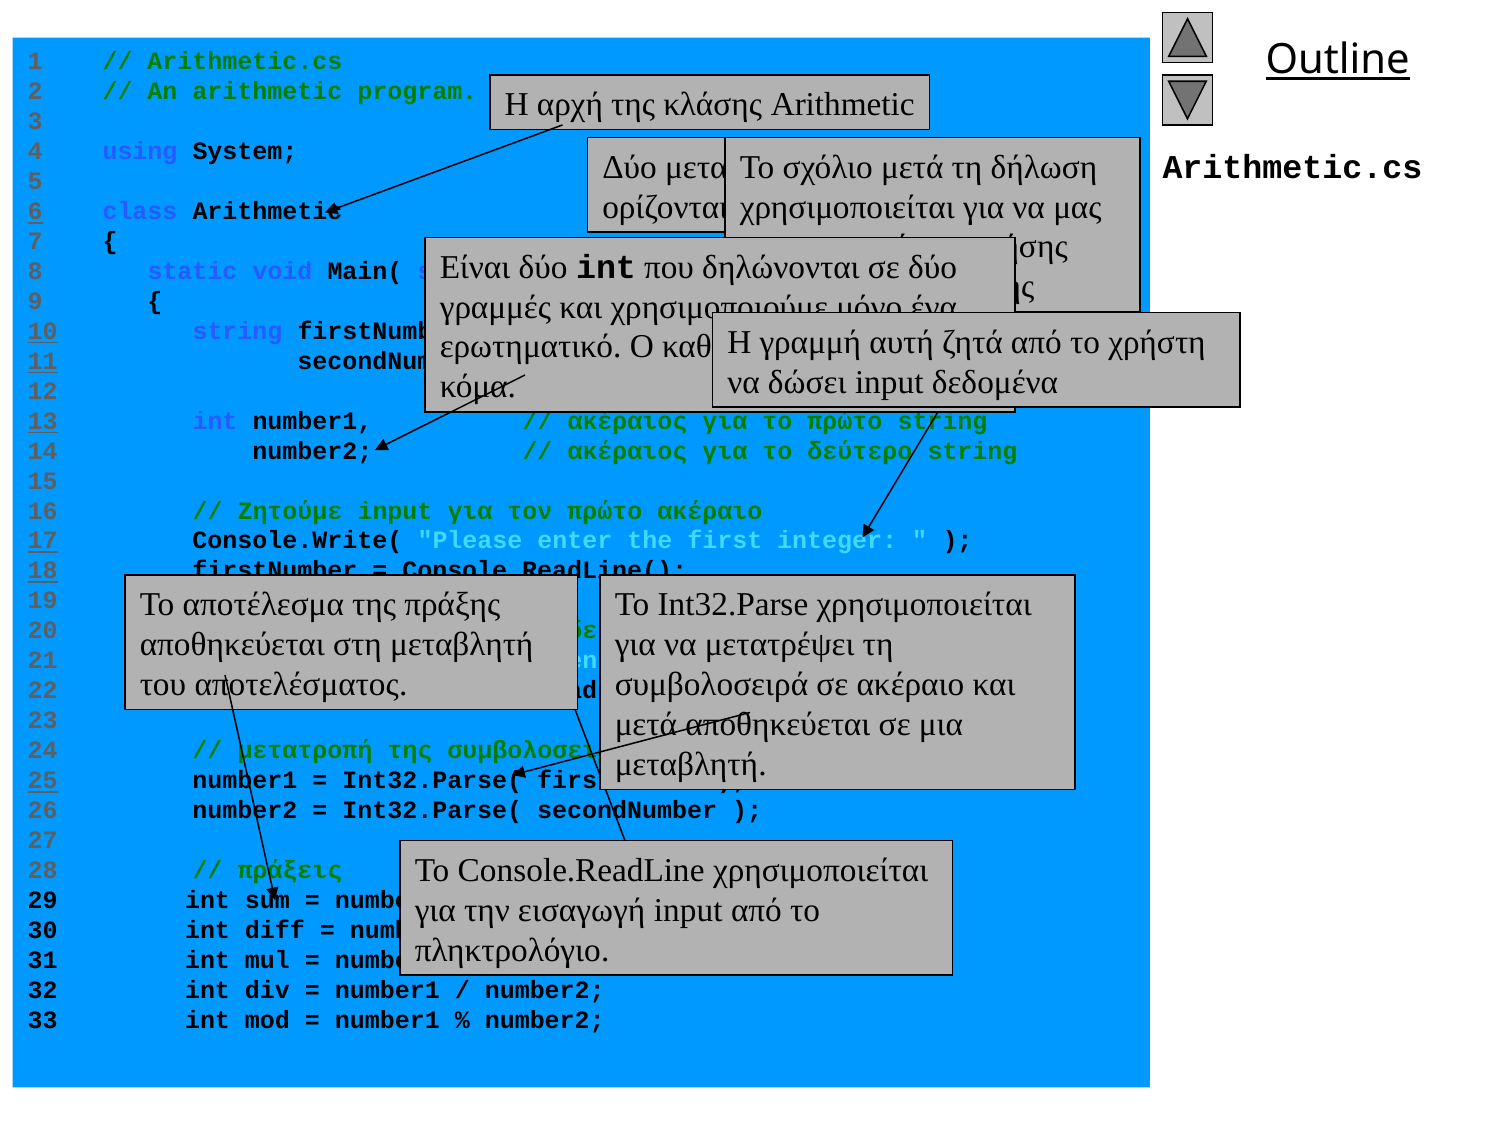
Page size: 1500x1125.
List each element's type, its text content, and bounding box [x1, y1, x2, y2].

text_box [324, 74, 933, 213]
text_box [474, 137, 722, 235]
title Arithmetic.cs [1162, 137, 1500, 1038]
subtitle 1 // Arithmetic.cs 2 // An arithmetic program. 3 4 using System; 5 6 class Arithmetic 7 { 8 static void Main( string[] args ) 9 { 10 string firstNumber, 11 secondNumber; 12 13 int number1, // ακέραιος για το πρώτο string 14 number2; // ακέραιος για το δεύτερο string 15 16 // Ζητούμε input για τον πρώτο ακέραιο 17 Console.Write( "Please enter the first integer: " ); 18 firstNumber = Console.ReadLine(); 19 20 // Ζητούμε input για τον δεύτερο ακέραιο 21 Console.Write( "\nPlease enter the second integer: " ); 22 secondNumber = Console.ReadLine(); 23 24 // μετατροπή της συμβολοσειράς σε ακέραιο 25 number1 = Int32.Parse( firstNumber ); 26 number2 = Int32.Parse( secondNumber ); 27 28 // πράξεις int sum = number1 + number2; int diff = number1 - number2; int mul = number1 * number2; int div = number1 / number2; int mod = number1 % number2; [12, 37, 1150, 1088]
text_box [124, 574, 578, 901]
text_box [374, 237, 1016, 451]
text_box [399, 802, 953, 978]
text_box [712, 312, 1241, 538]
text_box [578, 574, 1076, 793]
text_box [724, 137, 1141, 310]
